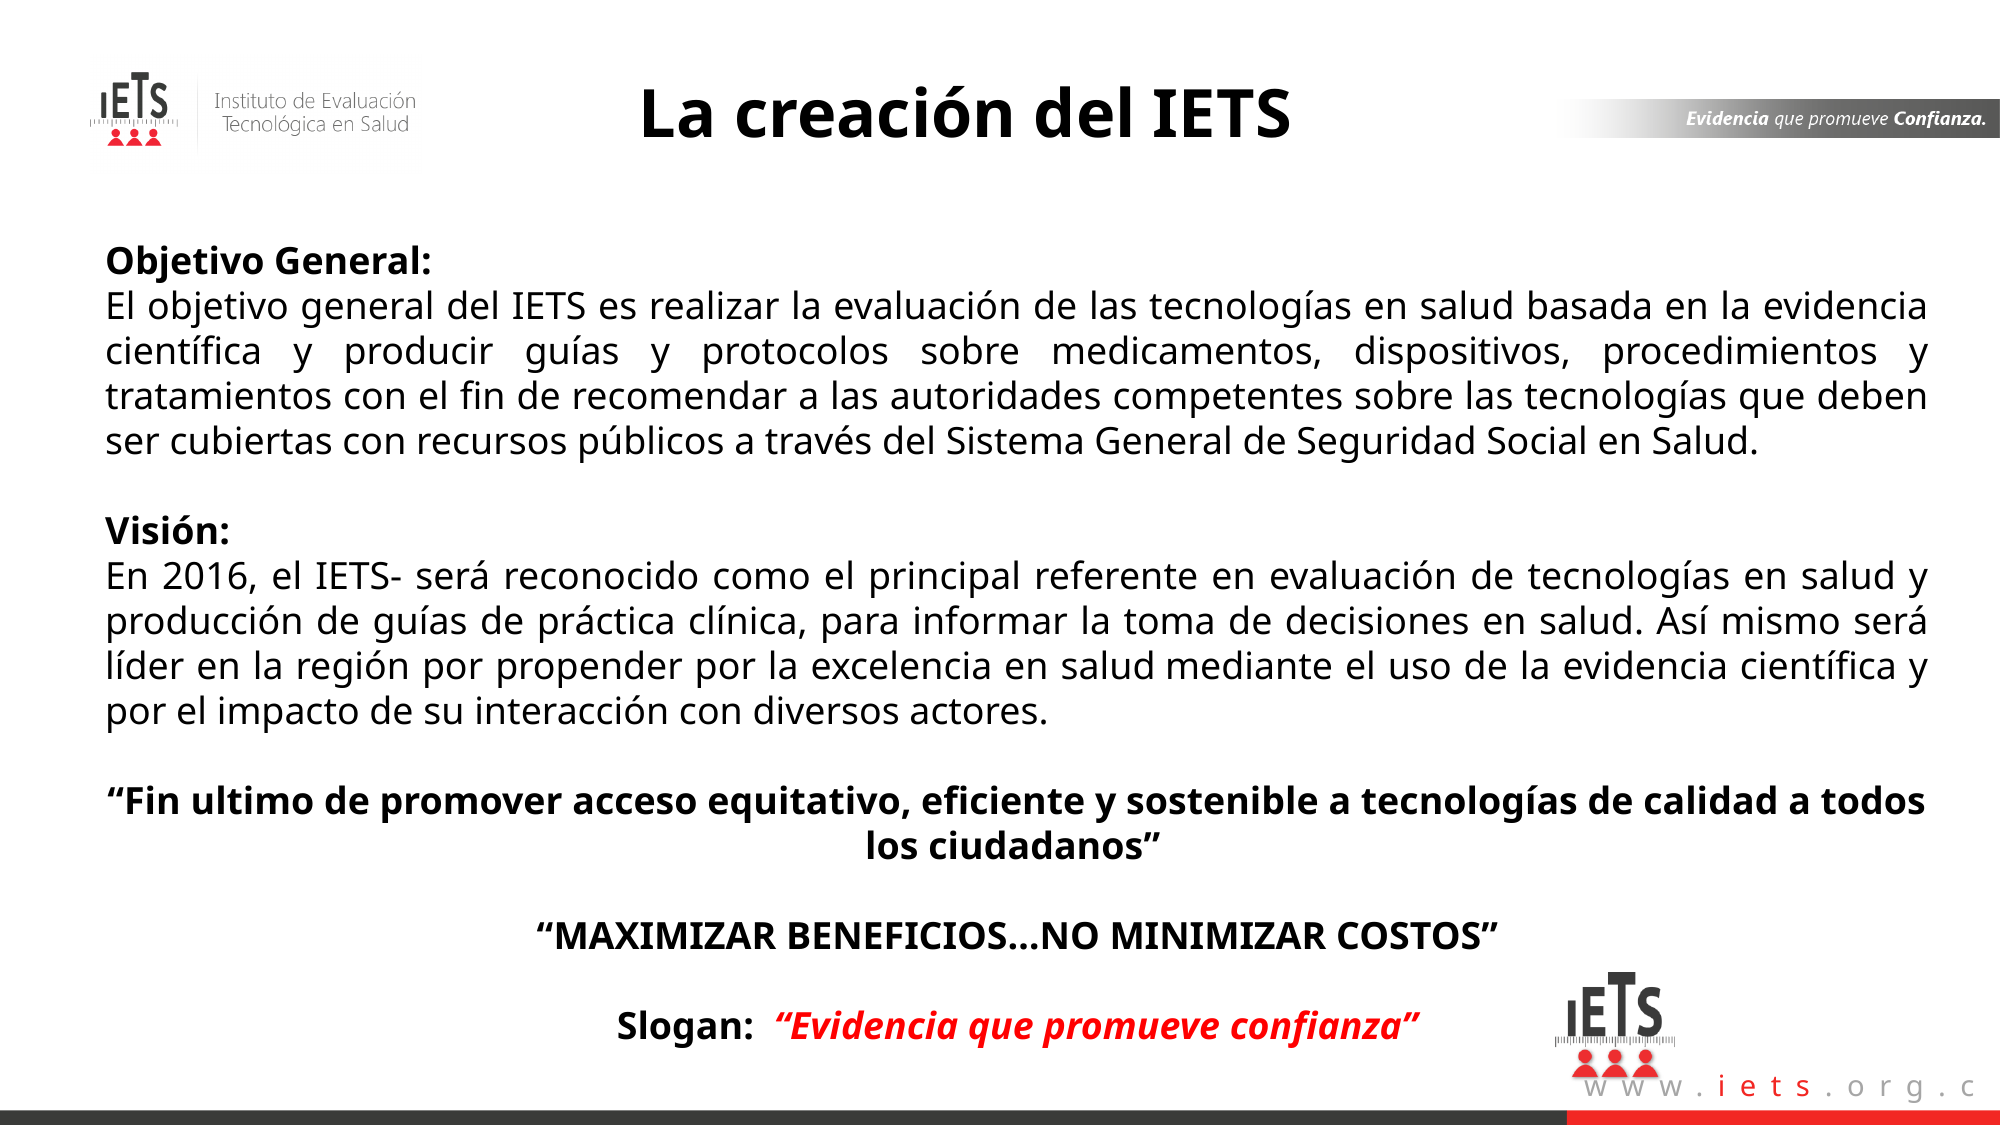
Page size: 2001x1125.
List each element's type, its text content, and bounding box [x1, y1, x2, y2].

title Visión- Misión [324, 20, 1675, 184]
picture [90, 54, 324, 174]
picture [1554, 972, 1675, 1083]
text_box Objetivo General: El objetivo general del IETS es realizar la evaluación de las tecnologías en salud basada en la evidencia científica y producir guías y protocolos sobre medicamentos, dispositivos, procedimientos y tratamientos con el fin de recomendar a las autoridades competentes sobre las tecnologías que deben ser cubiertas con recursos públicos a través del Sistema General de Seguridad Social en Salud. Visión: En 2016, el IETS- será reconocido como el principal referente en evaluación de tecnologías en salud y producción de guías de práctica clínica, para informar la toma de decisiones en salud. Así mismo será líder en la región por propender por la excelencia en salud mediante el uso de la evidencia científica y por el impacto de su interacción con diversos actores. “Fin ultimo de promover acceso equitativo, eficiente y sostenible a tecnologías de calidad a todos los ciudadanos” “MAXIMIZAR BENEFICIOS…NO MINIMIZAR COSTOS” Slogan: “Evidencia que promueve confianza” [90, 184, 1945, 1055]
text_box La creación del IETS [397, 70, 1534, 164]
picture [1675, 99, 2000, 138]
